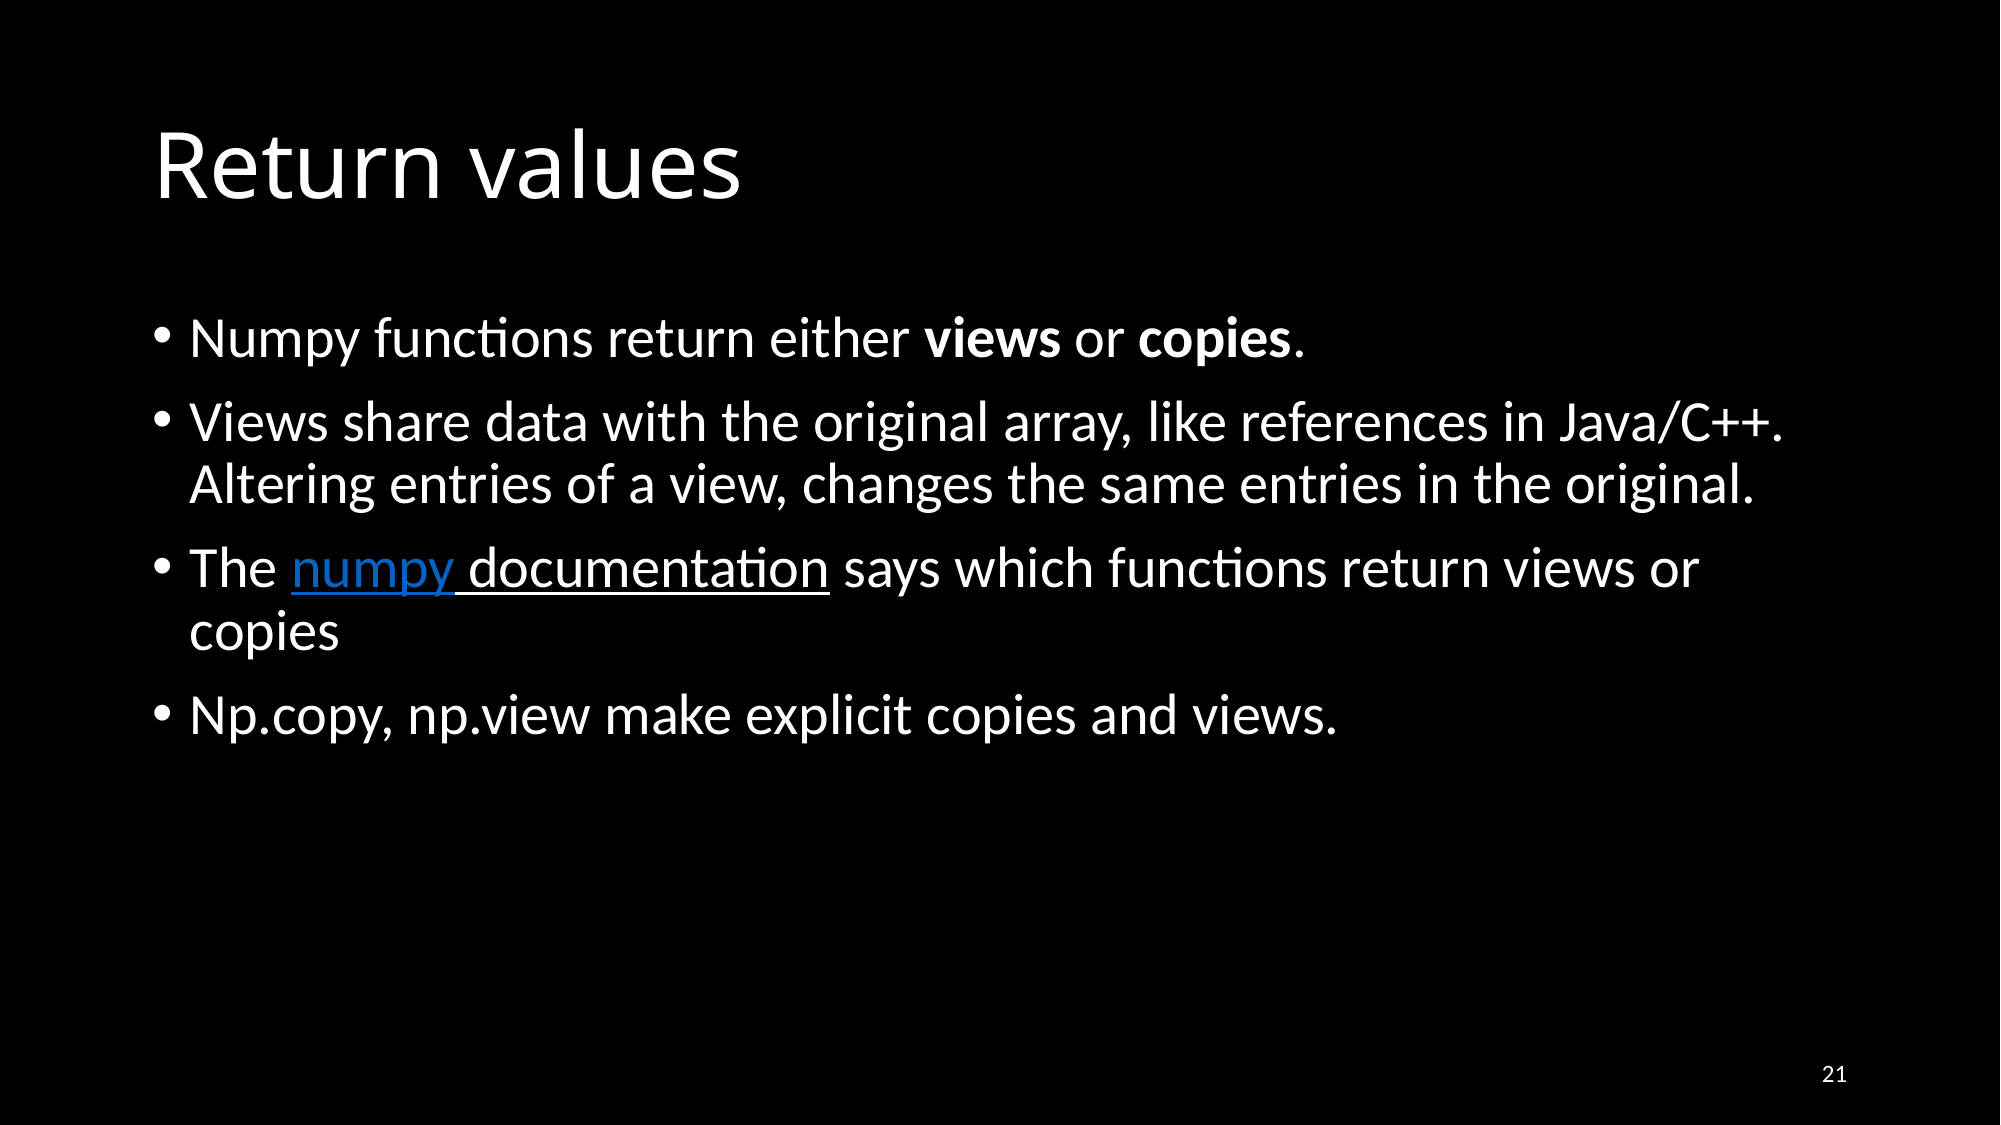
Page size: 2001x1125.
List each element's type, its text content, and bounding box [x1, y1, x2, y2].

list Numpy functions return either views or copies. Views share data with the original array, like references in Java/C++. Altering entries of a view, changes the same entries in the original. The numpy documentation says which functions return views or copies Np.copy, np.view make explicit copies and views. [137, 299, 1863, 1014]
title Return values [137, 59, 1863, 278]
slide_number 21 [1412, 1042, 1863, 1103]
